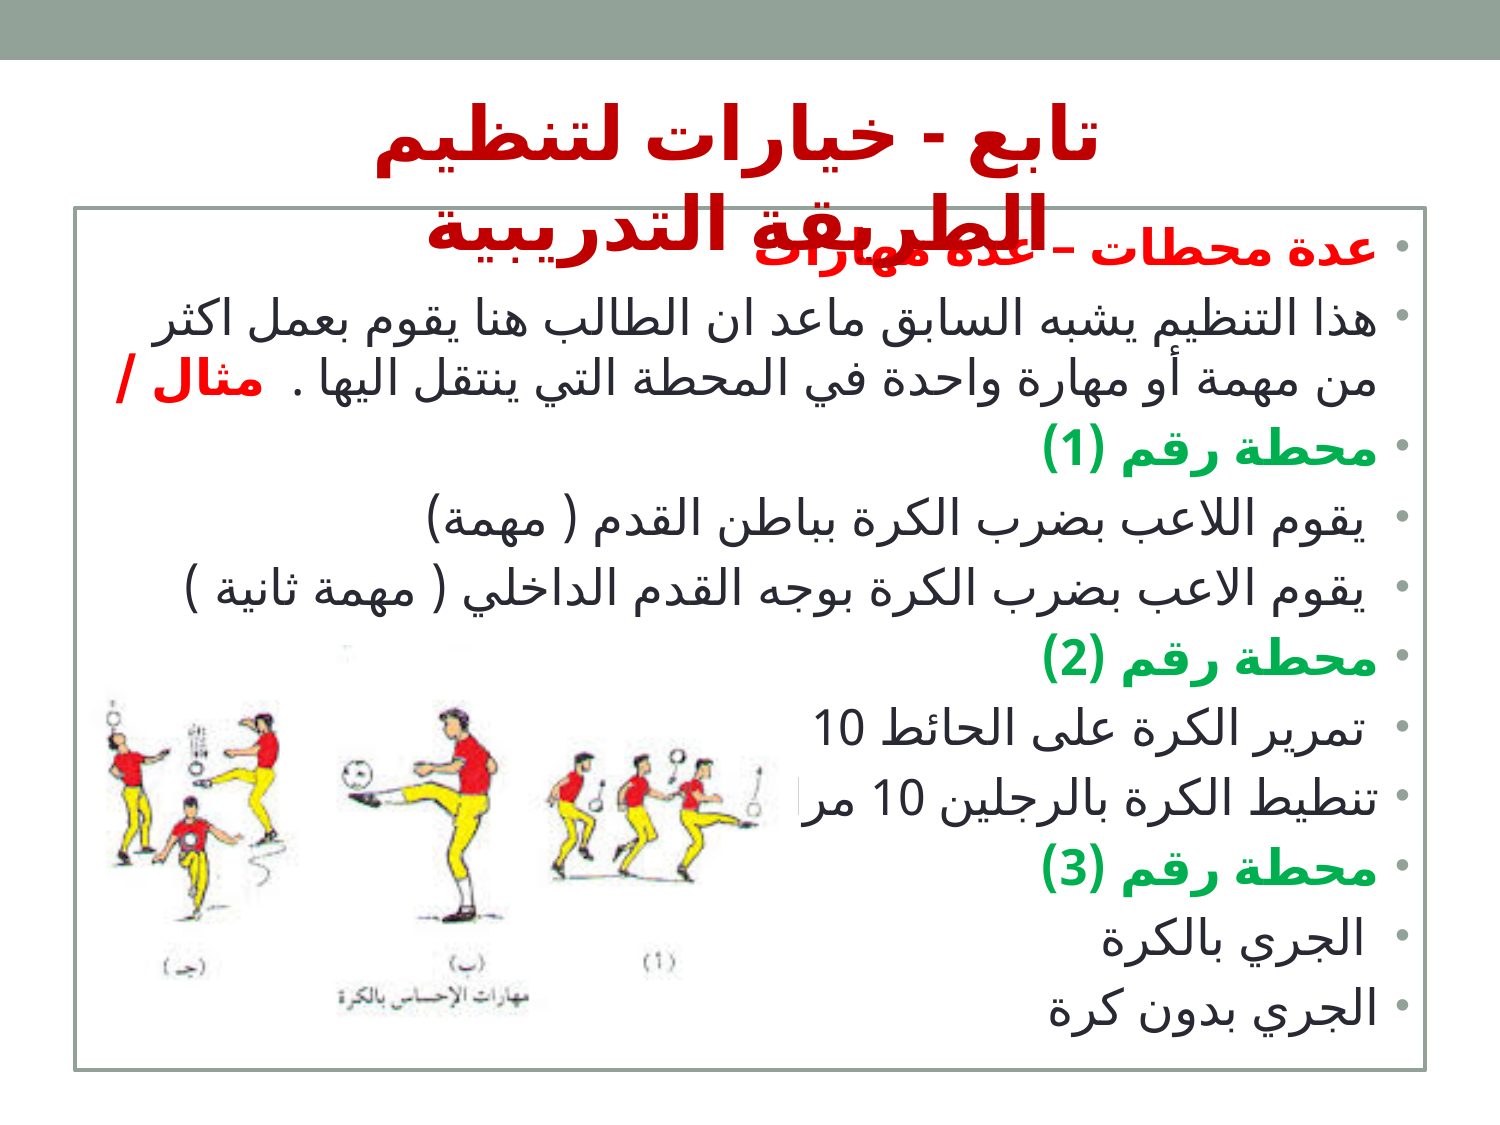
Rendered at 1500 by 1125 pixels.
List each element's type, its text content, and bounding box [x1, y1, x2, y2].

text_box تابع - خيارات لتنظيم الطريقة التدريبية [242, 78, 1235, 318]
list عدة محطات – عدة مهارات هذا التنظيم يشبه السابق ماعد ان الطالب هنا يقوم بعمل اكثر من مهمة أو مهارة واحدة في المحطة التي ينتقل اليها . مثال / محطة رقم (1) يقوم اللاعب بضرب الكرة بباطن القدم ( مهمة) يقوم الاعب بضرب الكرة بوجه القدم الداخلي ( مهمة ثانية ) محطة رقم (2) تمرير الكرة على الحائط 10 مرات تنطيط الكرة بالرجلين 10 مرات محطة رقم (3) الجري بالكرة الجري بدون كرة [73, 206, 1427, 1072]
picture [88, 644, 798, 1041]
